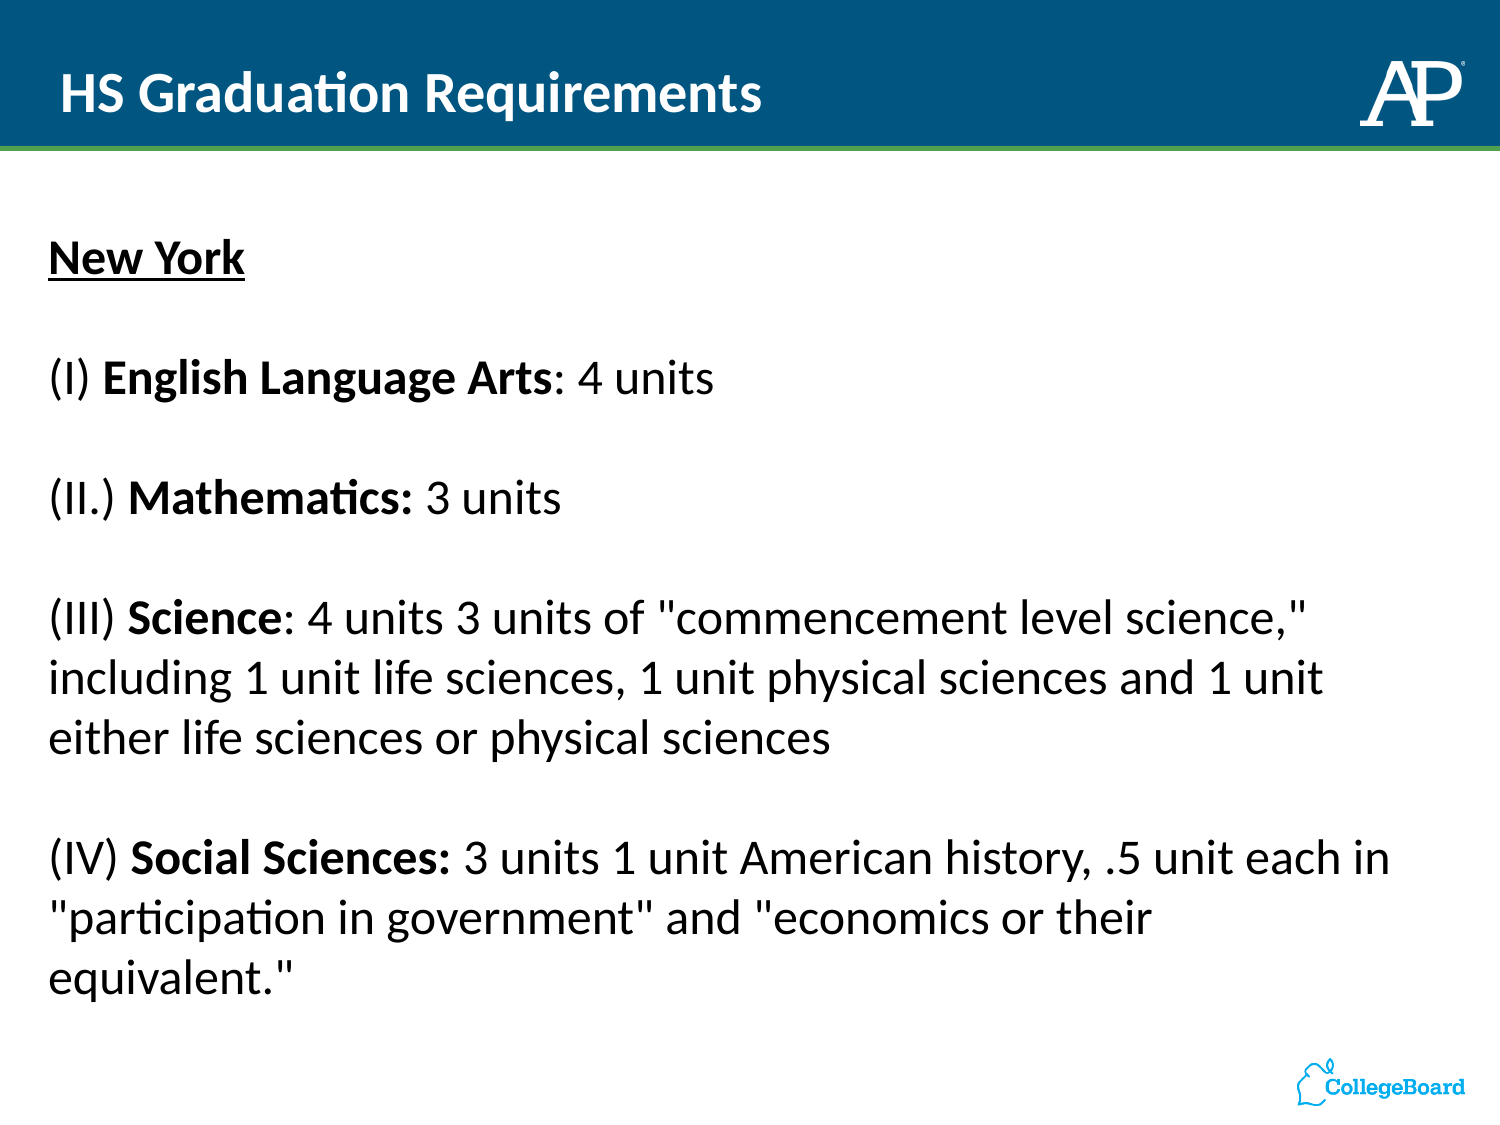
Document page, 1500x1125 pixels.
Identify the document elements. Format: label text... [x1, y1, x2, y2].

picture [1300, 1058, 1465, 1106]
title HS Graduation Requirements [45, 23, 1384, 132]
text_box New York (I) English Language Arts: 4 units (II.) Mathematics: 3 units (III) Science: 4 units 3 units of "commencement level science," including 1 unit life sciences, 1 unit physical sciences and 1 unit either life sciences or physical sciences (IV) Social Sciences: 3 units 1 unit American history, .5 unit each in "participation in government" and "economics or their equivalent." [48, 164, 1411, 1005]
picture [1297, 1058, 1328, 1081]
